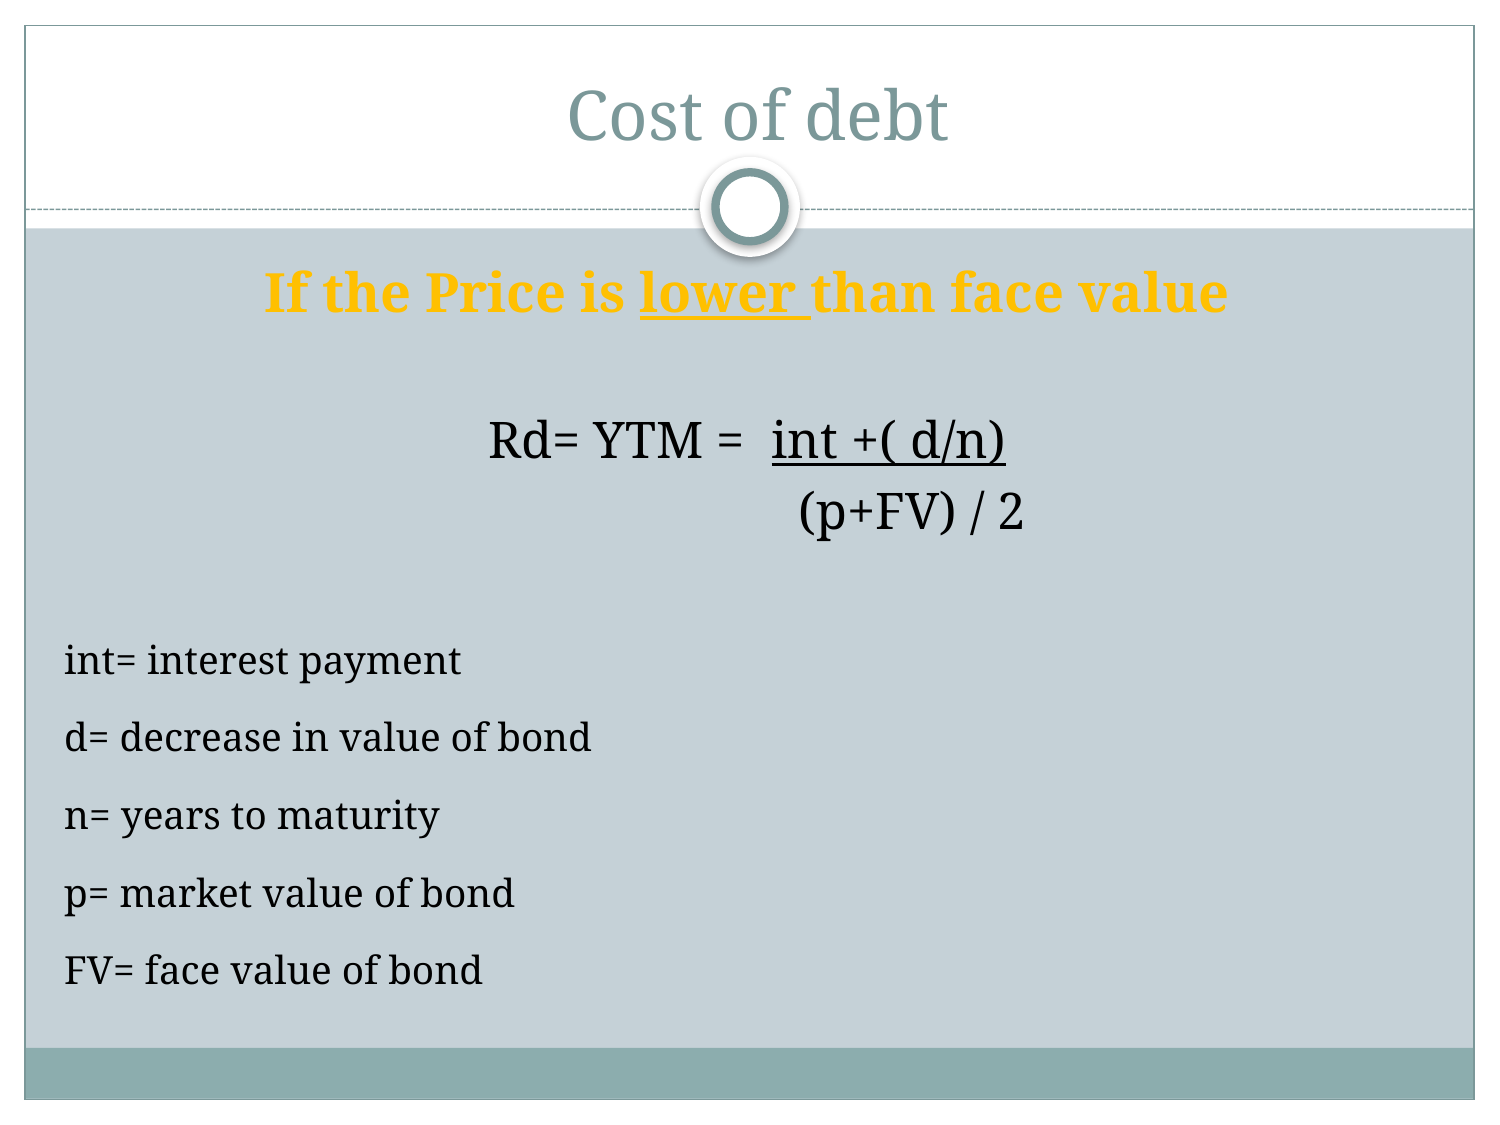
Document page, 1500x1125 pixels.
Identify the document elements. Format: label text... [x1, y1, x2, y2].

list If the Price is lower than face value Rd= YTM = int +( d/n) (p+FV) / 2 int= interest payment d= decrease in value of bond n= years to maturity p= market value of bond FV= face value of bond [49, 250, 1445, 1001]
title Cost of debt [49, 37, 1450, 162]
